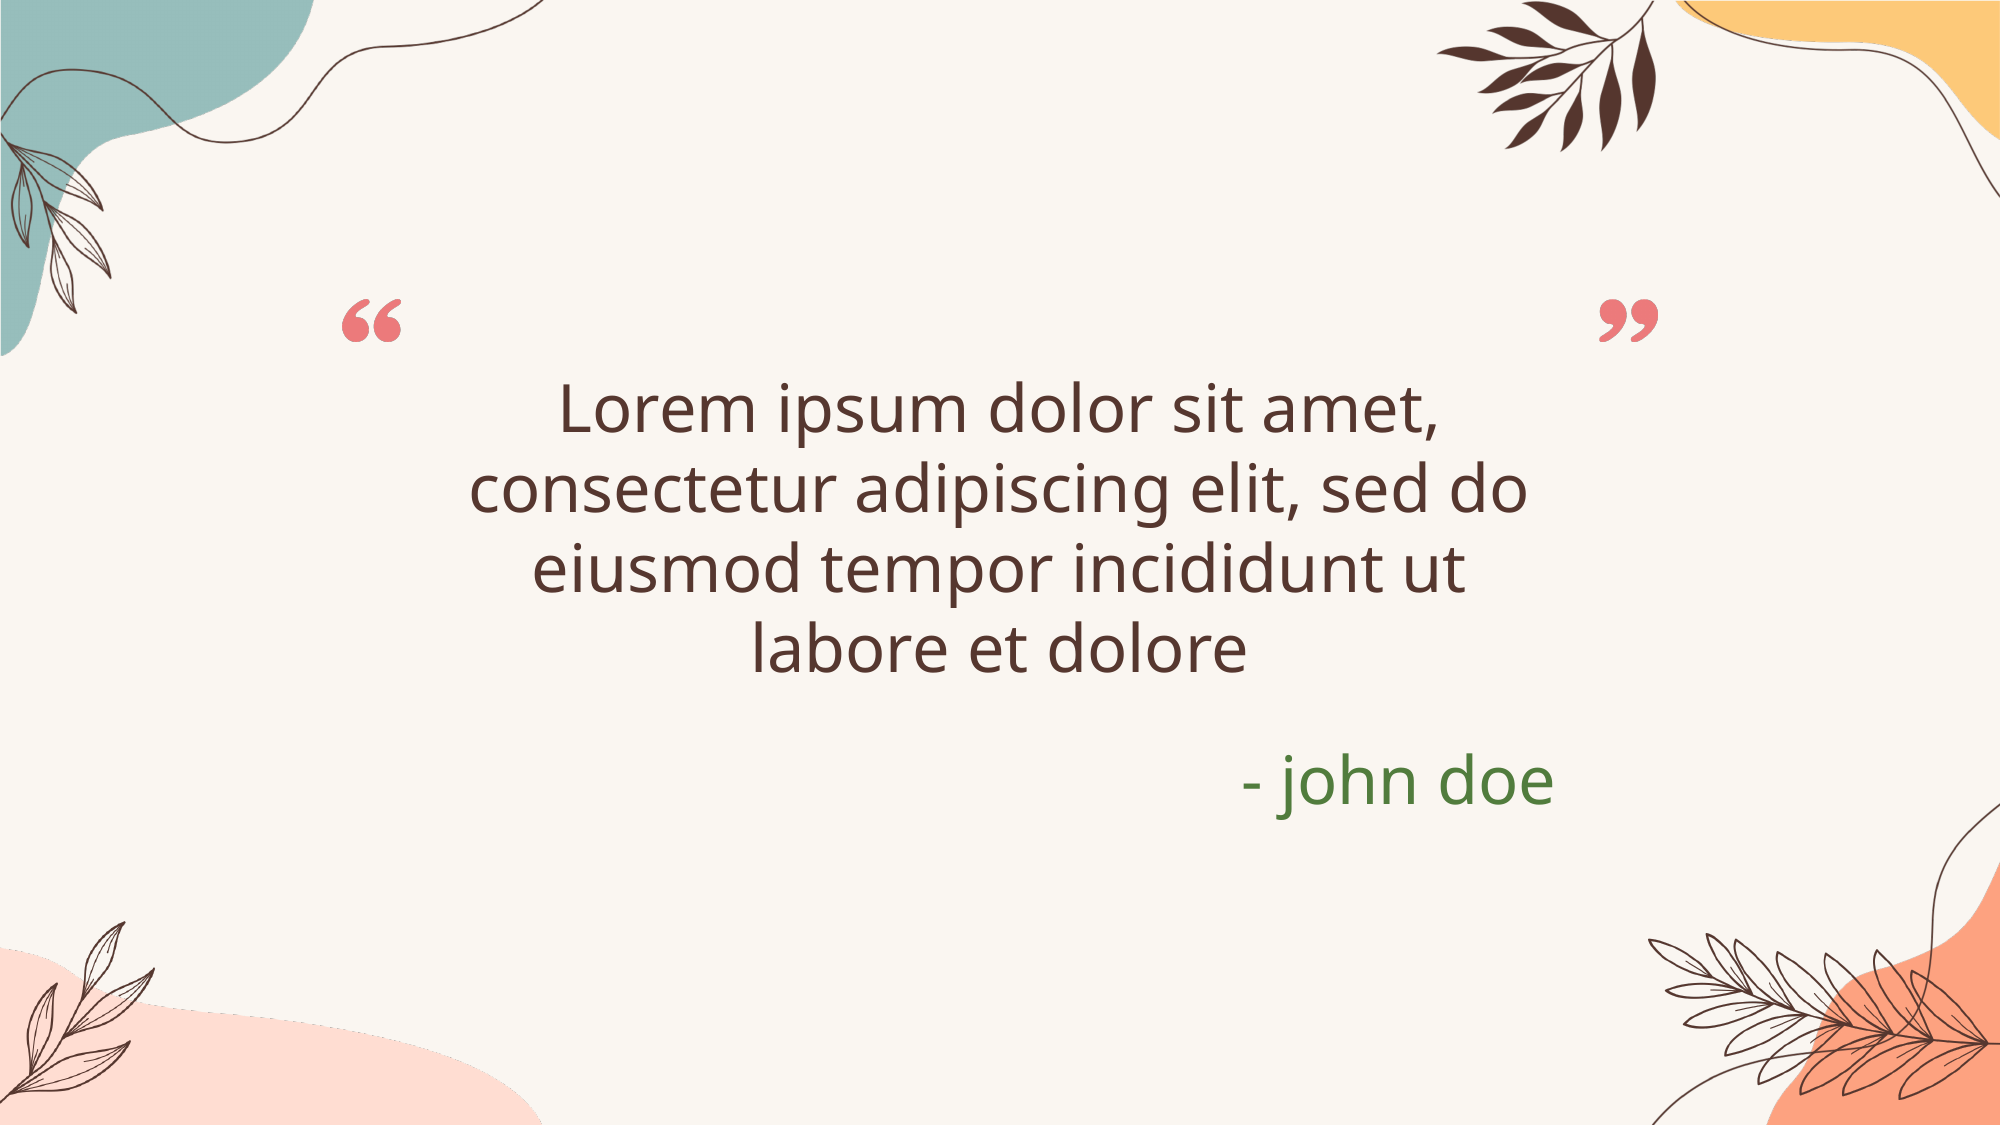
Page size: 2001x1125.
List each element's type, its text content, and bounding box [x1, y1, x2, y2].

picture [1648, 803, 2000, 1125]
picture [1599, 299, 1658, 342]
picture [1, 0, 543, 356]
picture [0, 921, 542, 1125]
text_box - john doe [428, 730, 1572, 826]
picture [1437, 1, 1999, 197]
text_box Lorem ipsum dolor sit amet, consectetur adipiscing elit, sed do eiusmod tempor incididunt ut labore et dolore [428, 358, 1572, 694]
